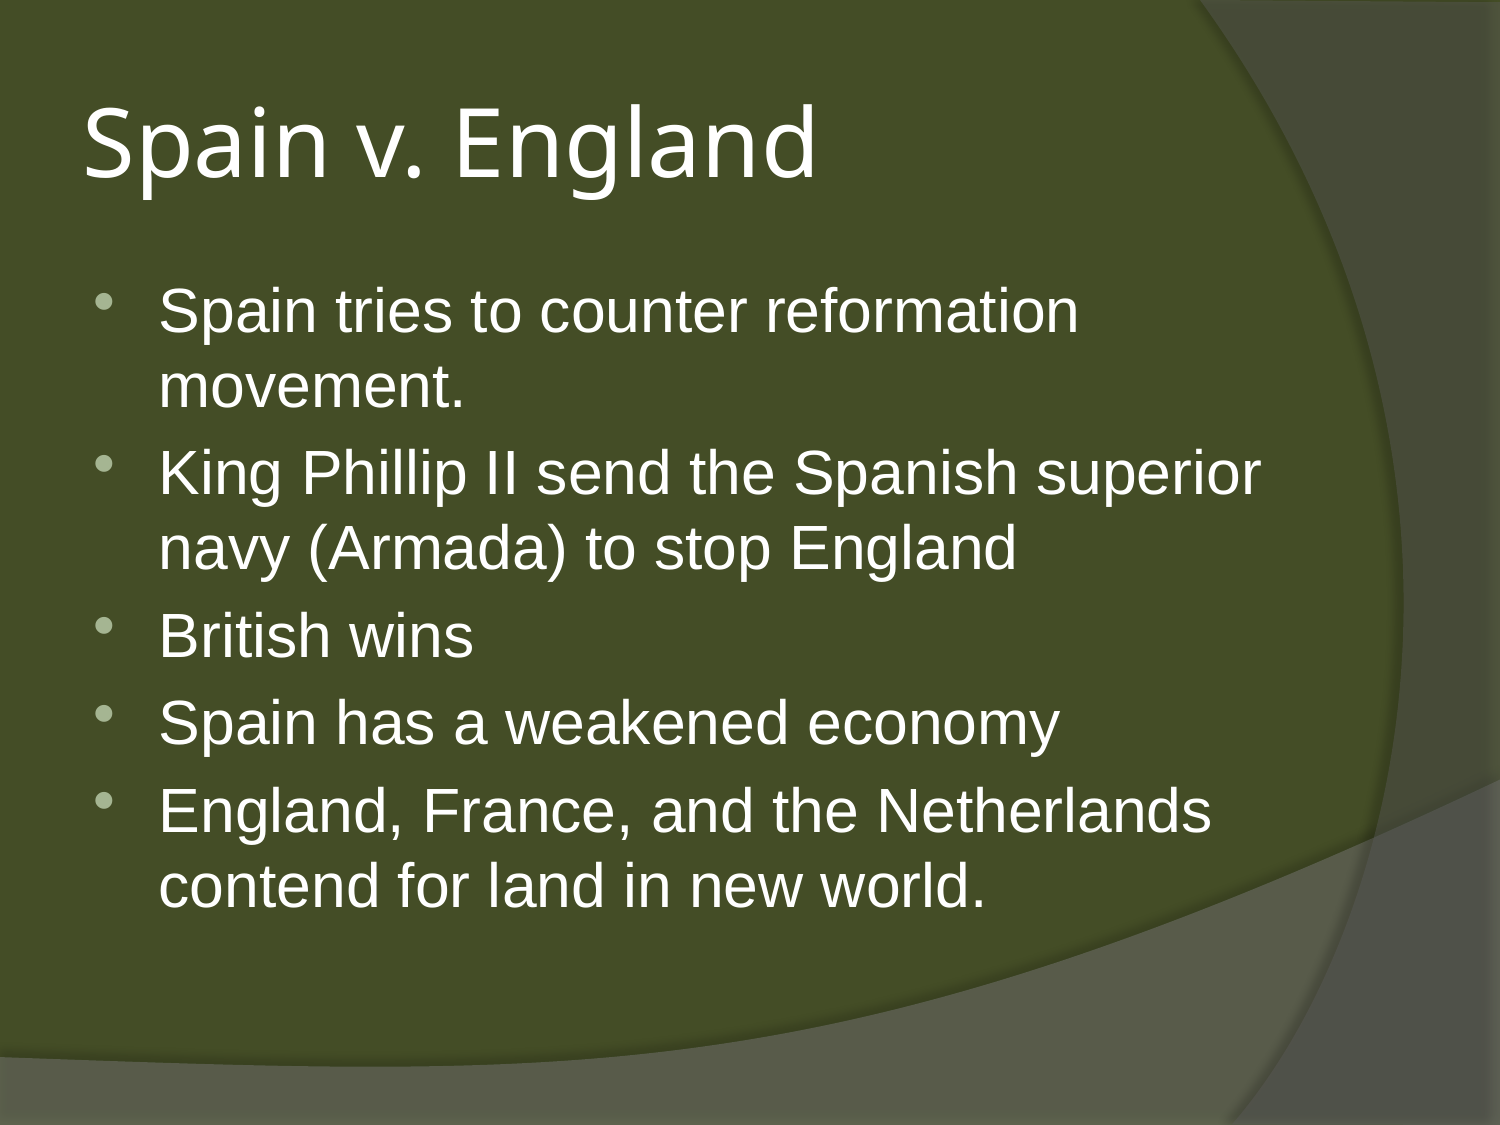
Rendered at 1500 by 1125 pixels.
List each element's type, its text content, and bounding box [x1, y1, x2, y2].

title Spain v. England [75, 45, 1300, 233]
list Spain tries to counter reformation movement. King Phillip II send the Spanish superior navy (Armada) to stop England British wins Spain has a weakened economy England, France, and the Netherlands contend for land in new world. [75, 262, 1300, 1005]
